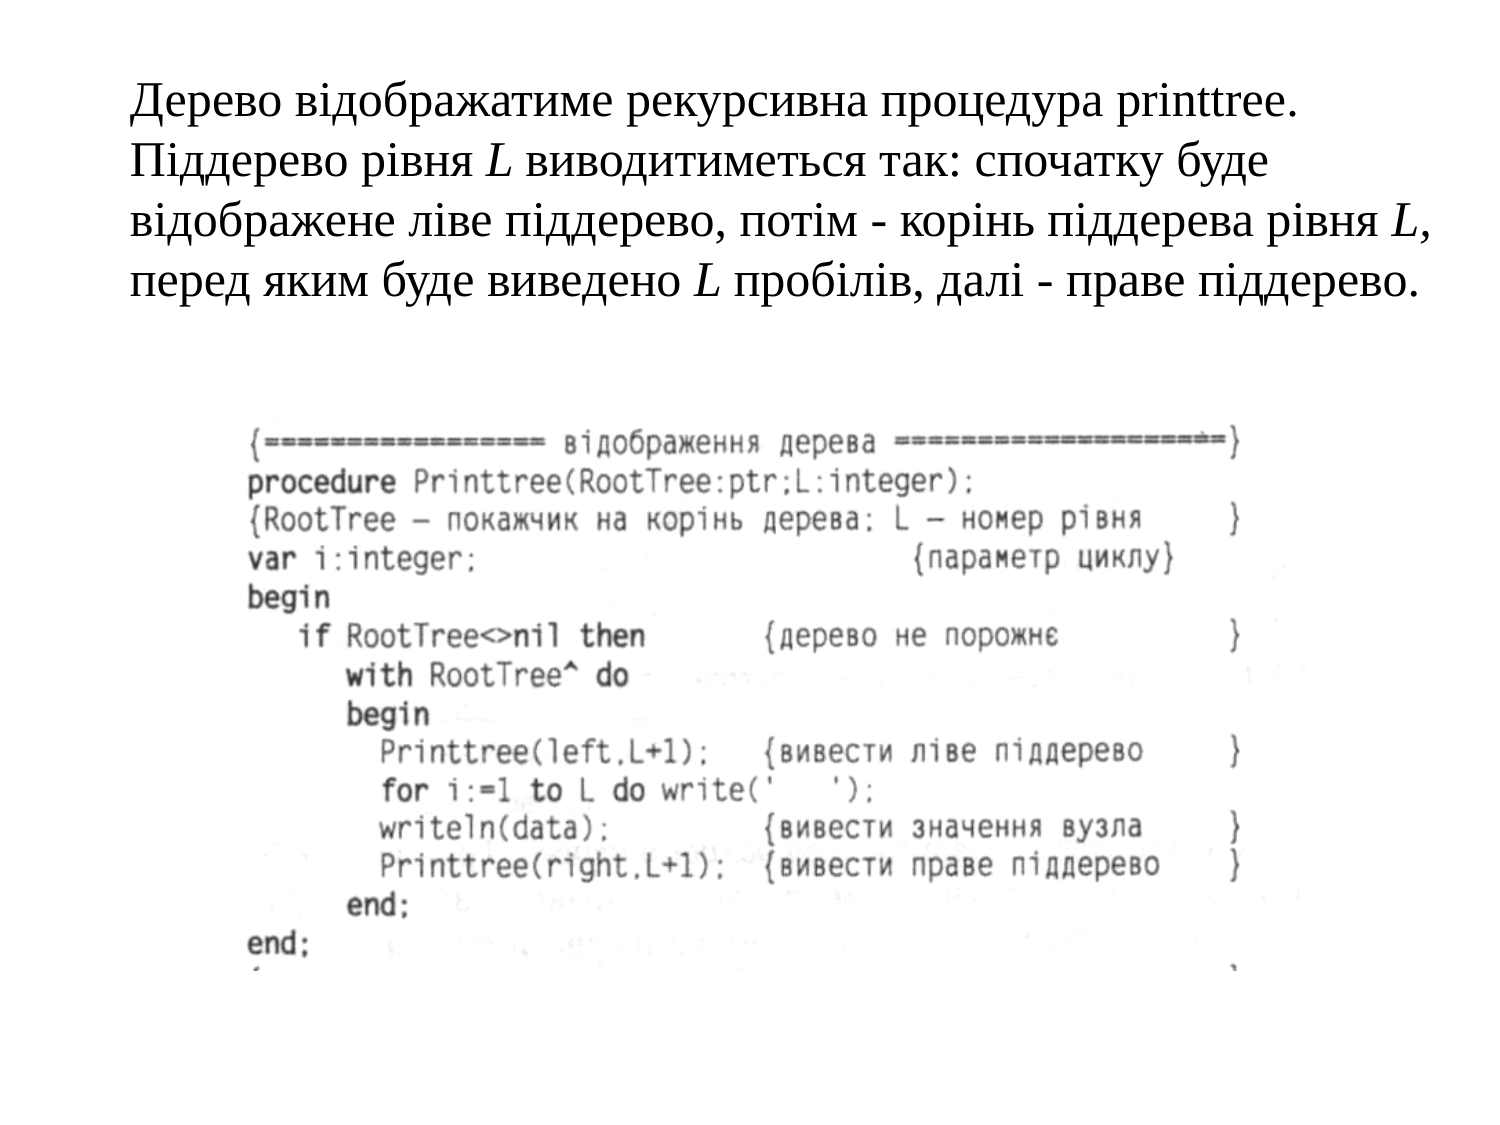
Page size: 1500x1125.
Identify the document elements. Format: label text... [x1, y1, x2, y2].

picture [206, 420, 1318, 971]
list Дерево відображатиме рекурсивна процедура printtree. Піддерево рівня L виводитиметься так: спочатку буде відображене ліве піддерево, потім - корінь піддерева рівня L, перед яким буде виведено L пробілів, далі - праве піддерево. [0, 58, 1500, 327]
